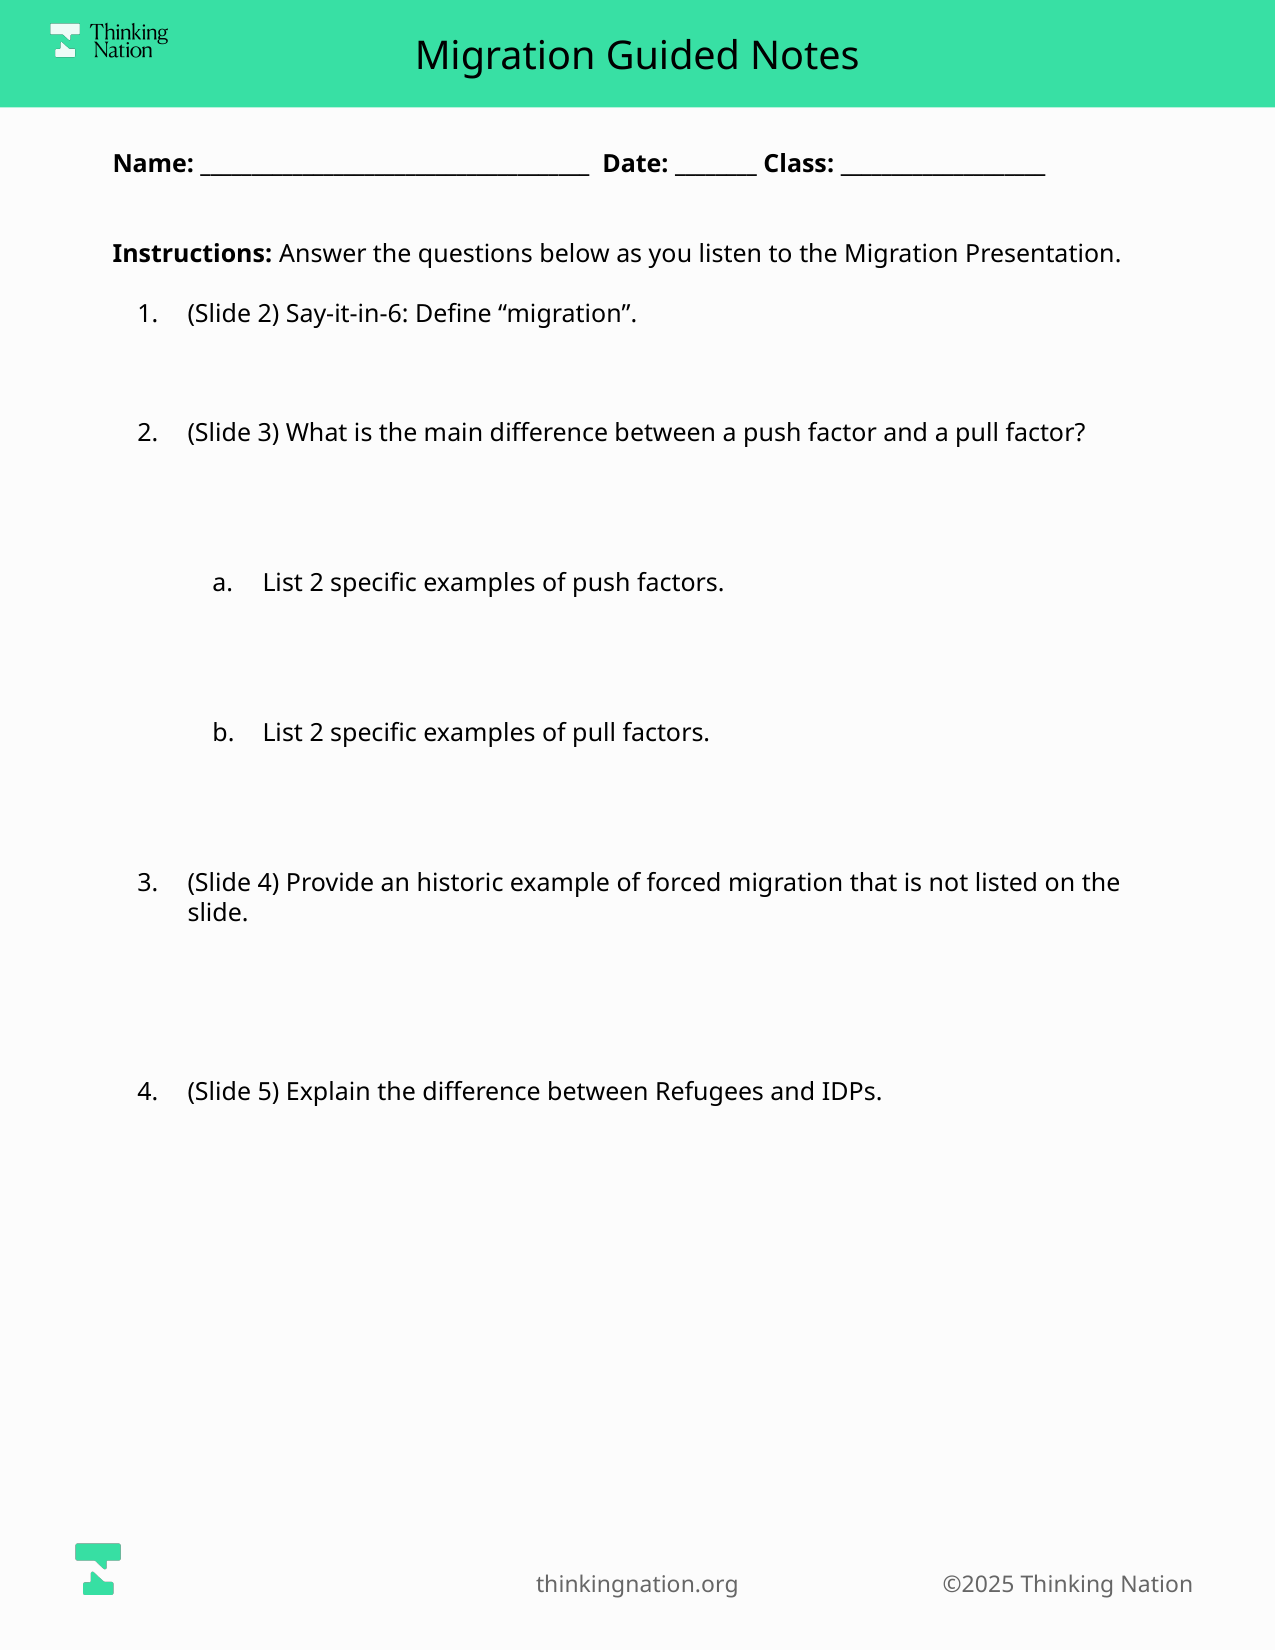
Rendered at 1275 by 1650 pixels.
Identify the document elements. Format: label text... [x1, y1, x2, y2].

text_box ©2025 Thinking Nation [907, 1553, 1210, 1605]
picture [62, 1533, 134, 1605]
text_box Migration Guided Notes [0, 0, 1275, 108]
picture [36, 12, 172, 69]
text_box thinkingnation.org [486, 1553, 789, 1605]
text_box Name: ______________________________________ Date: ________ Class: ____________________ Instructions: Answer the questions below as you listen to the Migration Presentation. (Slide 2) Say-it-in-6: Define “migration”. (Slide 3) What is the main difference between a push factor and a pull factor? List 2 specific examples of push factors. List 2 specific examples of pull factors. (Slide 4) Provide an historic example of forced migration that is not listed on the slide. (Slide 5) Explain the difference between Refugees and IDPs. [97, 132, 1178, 1151]
